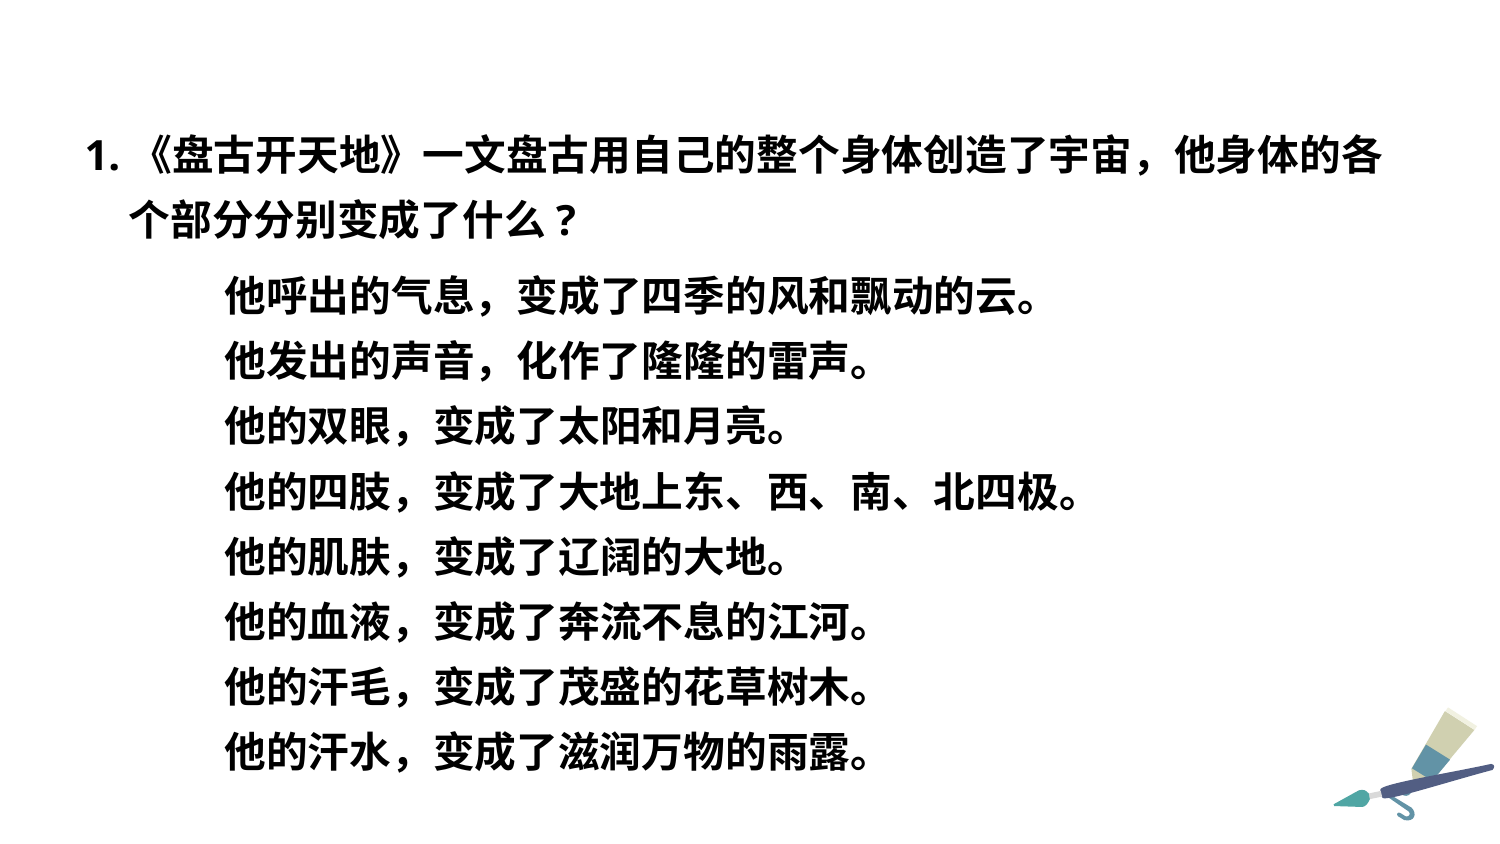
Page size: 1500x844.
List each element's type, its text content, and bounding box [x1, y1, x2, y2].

text_box 他呼出的气息，变成了四季的风和飘动的云。 他发出的声音，化作了隆隆的雷声。 他的双眼，变成了太阳和月亮。 他的四肢，变成了大地上东、西、南、北四极。 他的肌肤，变成了辽阔的大地。 他的血液，变成了奔流不息的江河。 他的汗毛，变成了茂盛的花草树木。 他的汗水，变成了滋润万物的雨露。 [209, 247, 1362, 783]
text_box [1358, 708, 1481, 844]
text_box 1.《盘古开天地》一文盘古用自己的整个身体创造了宇宙，他身体的各个部分分别变成了什么? [69, 106, 1399, 252]
